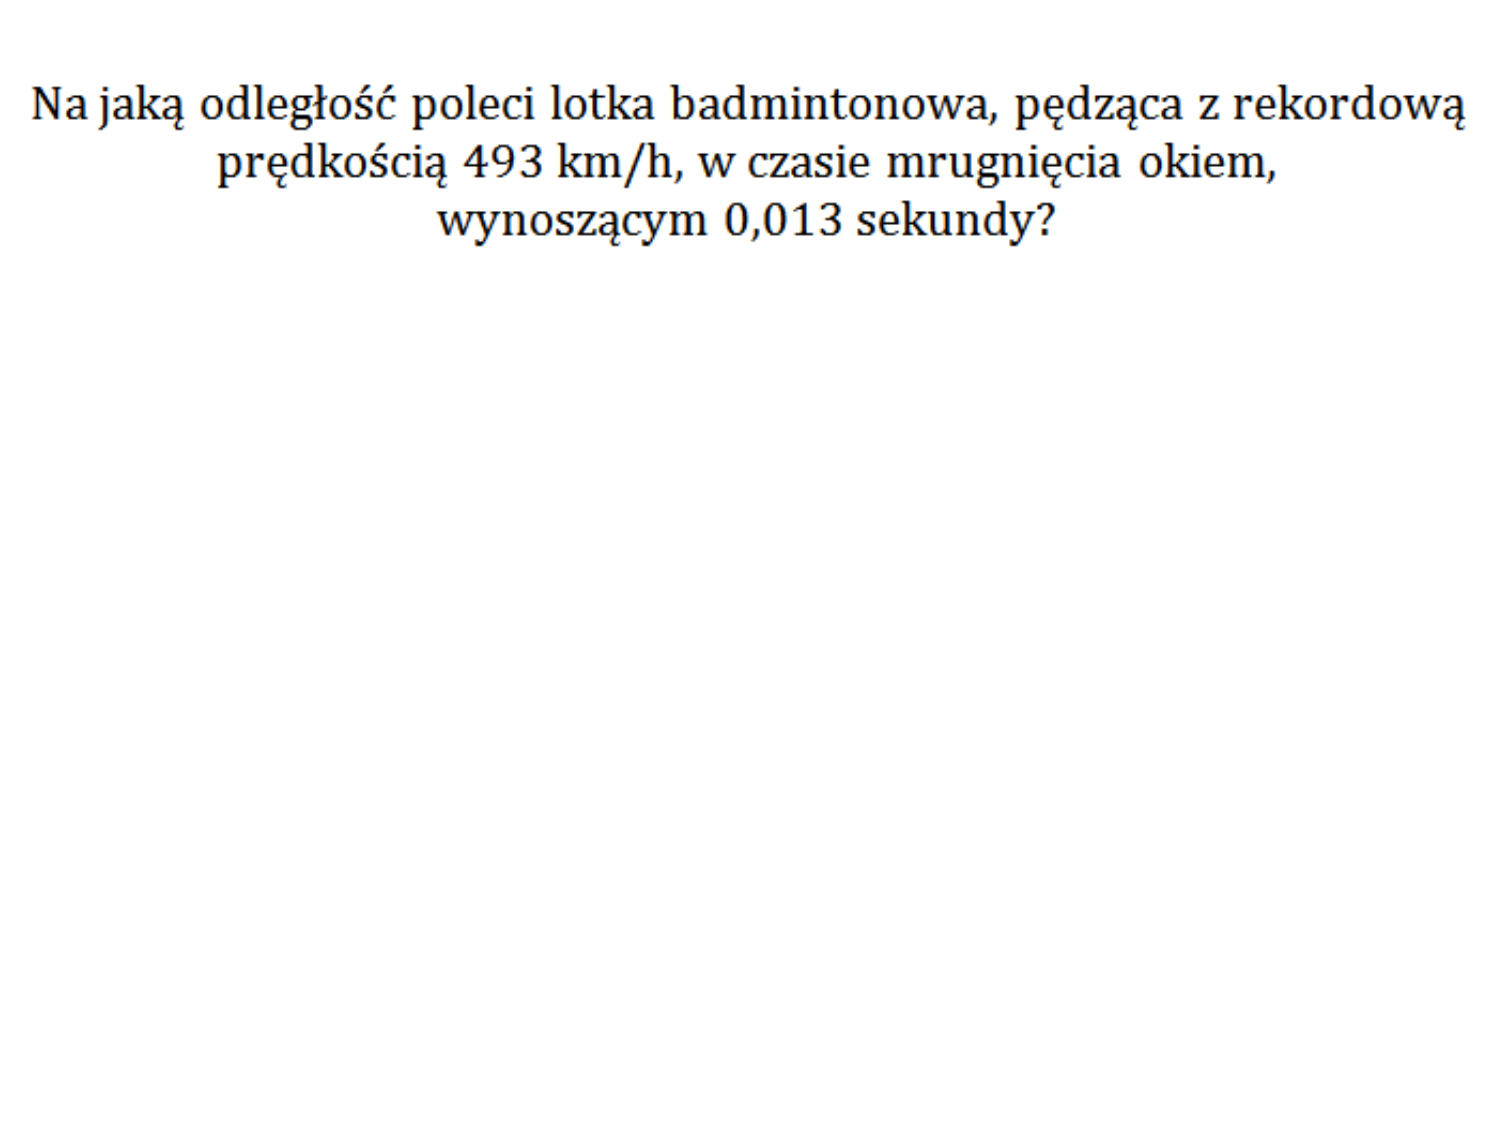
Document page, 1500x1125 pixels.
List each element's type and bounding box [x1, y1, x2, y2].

picture [5, 66, 1500, 268]
